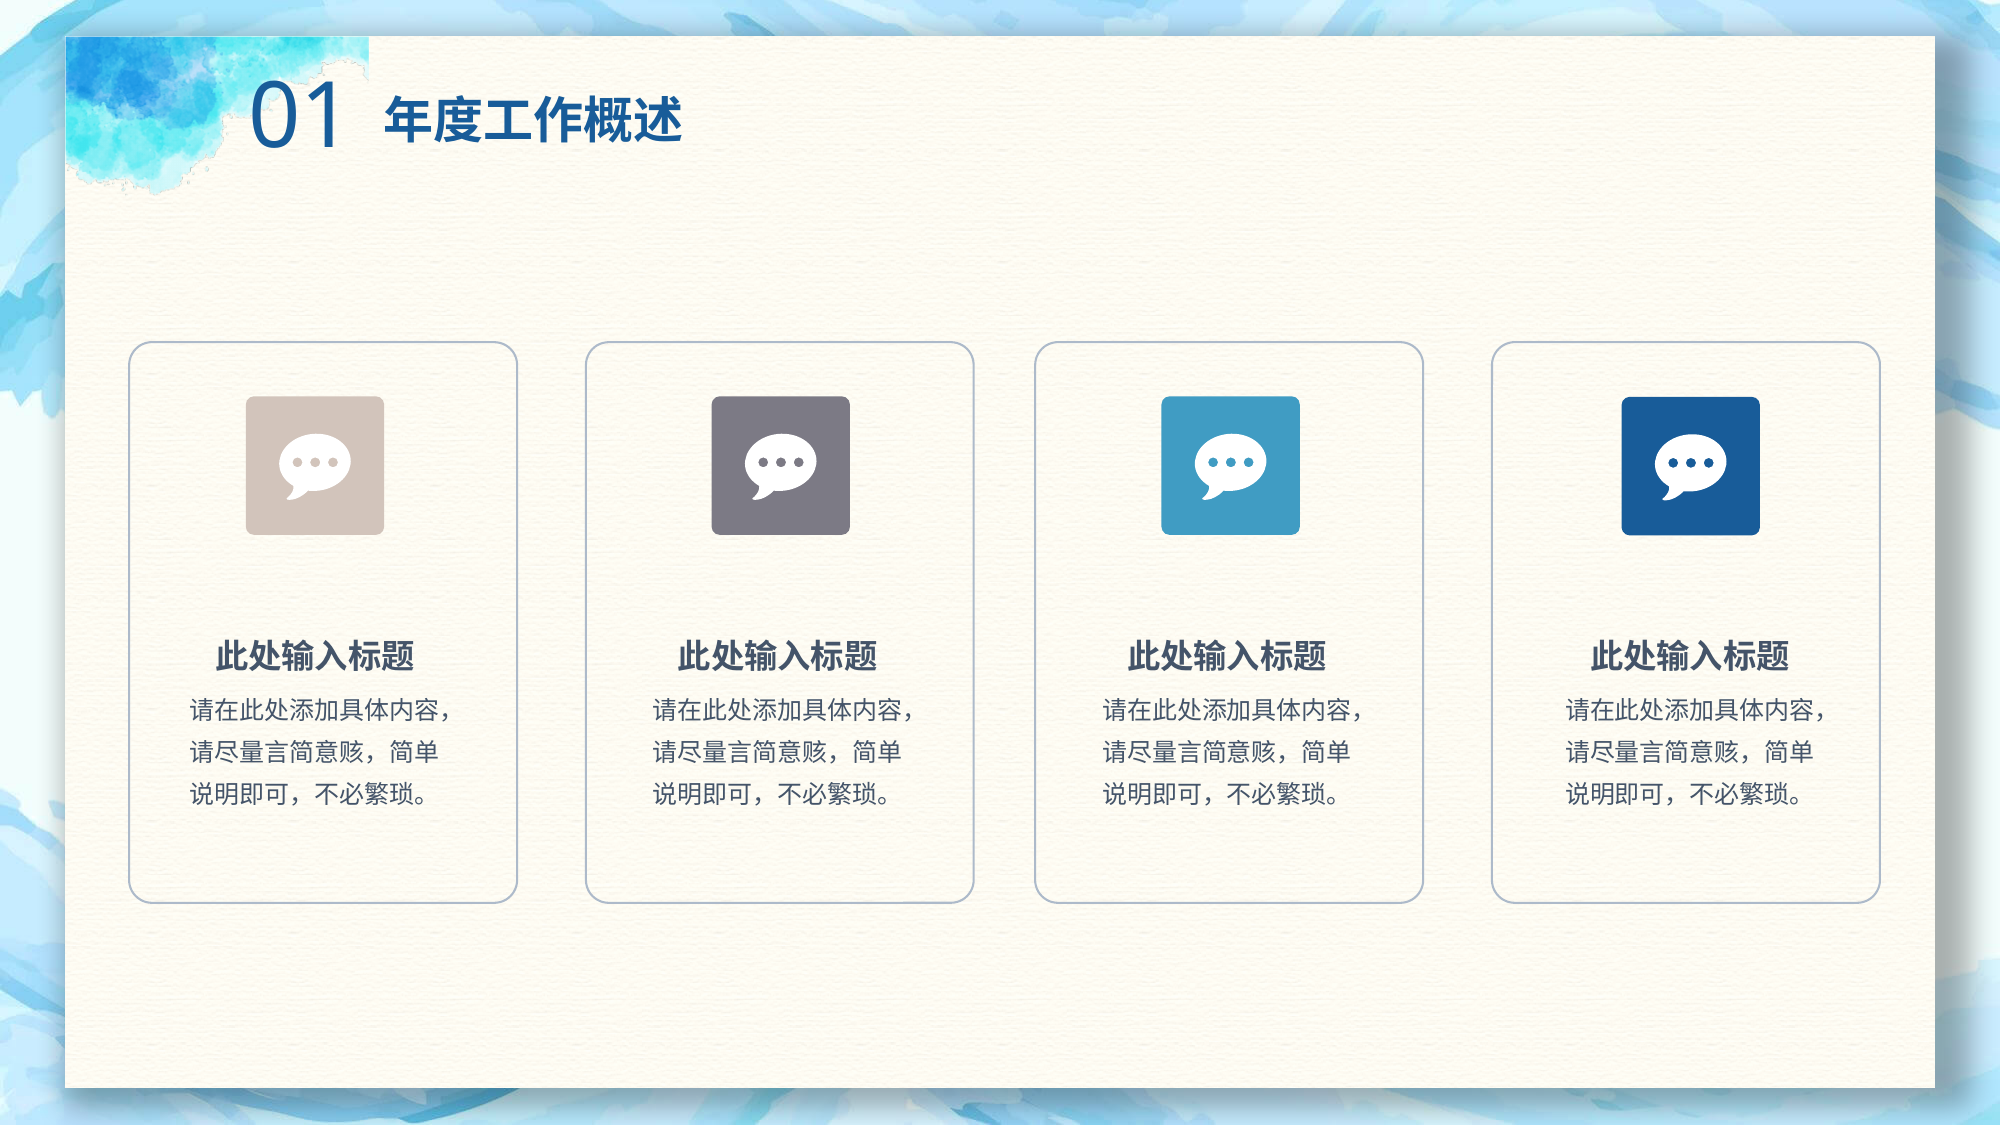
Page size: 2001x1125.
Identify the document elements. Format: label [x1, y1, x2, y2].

text_box [123, 342, 1882, 903]
picture [0, 0, 2000, 1125]
